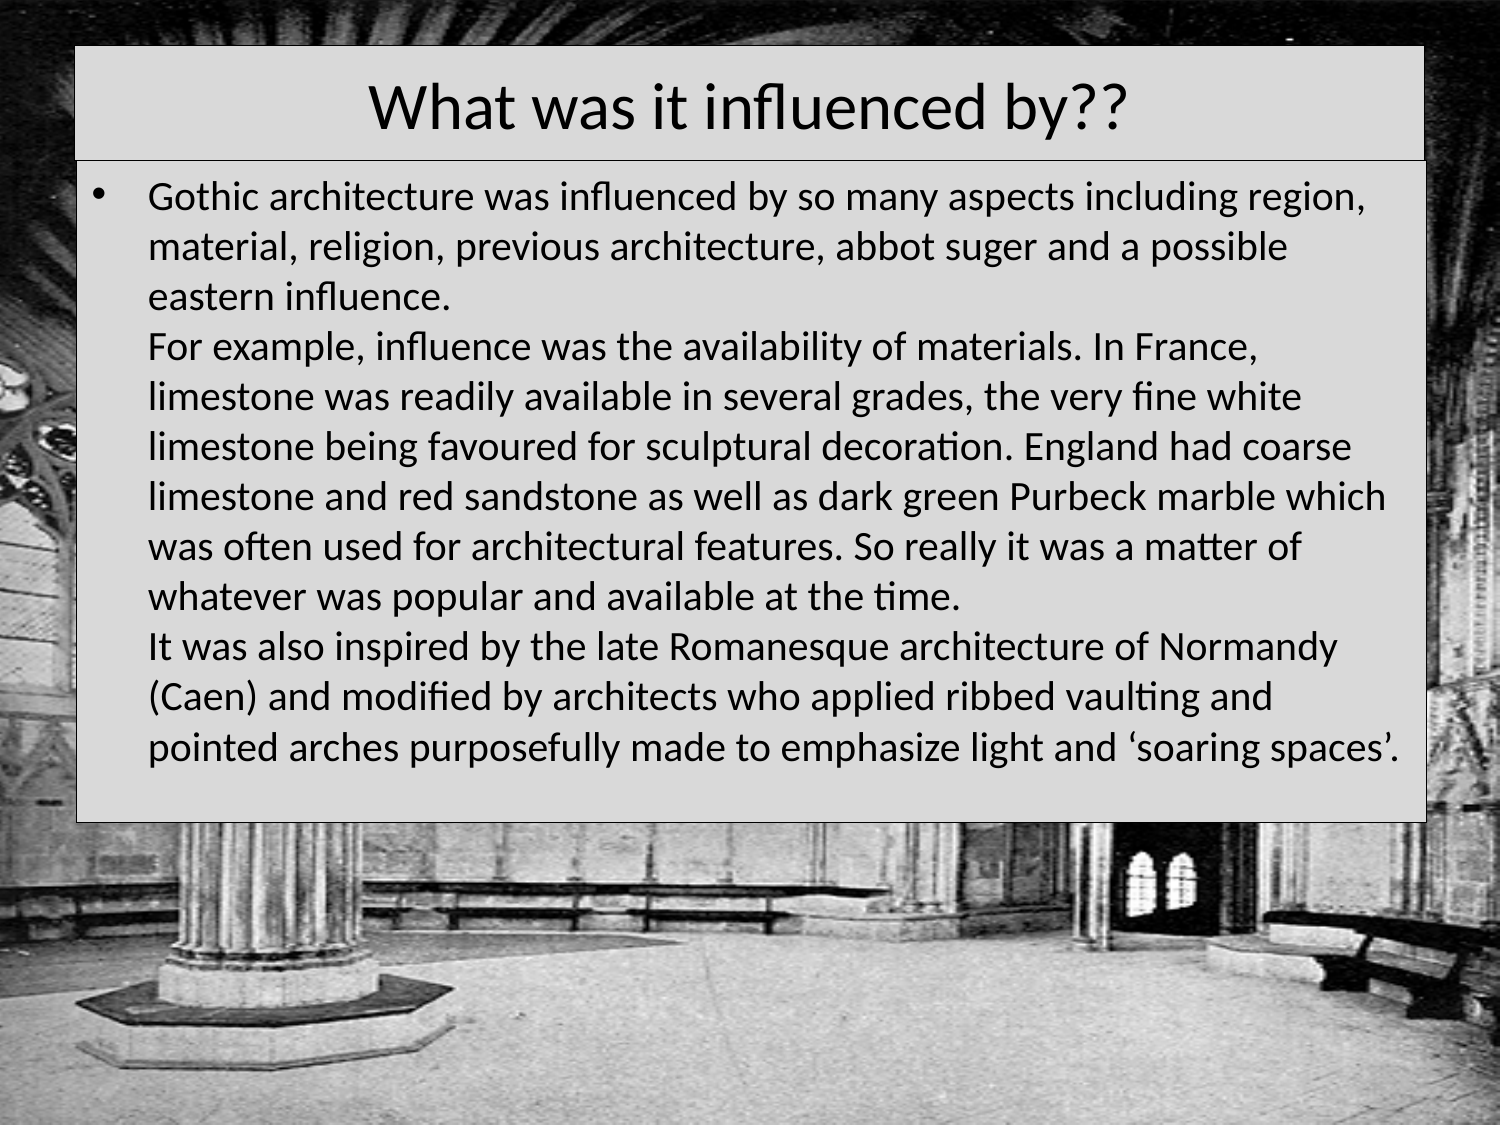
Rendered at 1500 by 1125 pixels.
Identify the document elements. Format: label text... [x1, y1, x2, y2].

text_box What was it influenced by?? [74, 45, 1425, 161]
text_box Gothic architecture was influenced by so many aspects including region, material, religion, previous architecture, abbot suger and a possible eastern influence. For example, influence was the availability of materials. In France, limestone was readily available in several grades, the very fine white limestone being favoured for sculptural decoration. England had coarse limestone and red sandstone as well as dark green Purbeck marble which was often used for architectural features. So really it was a matter of whatever was popular and available at the time. It was also inspired by the late Romanesque architecture of Normandy (Caen) and modified by architects who applied ribbed vaulting and pointed arches purposefully made to emphasize light and ‘soaring spaces’. [76, 160, 1427, 823]
picture [0, 0, 1500, 1125]
